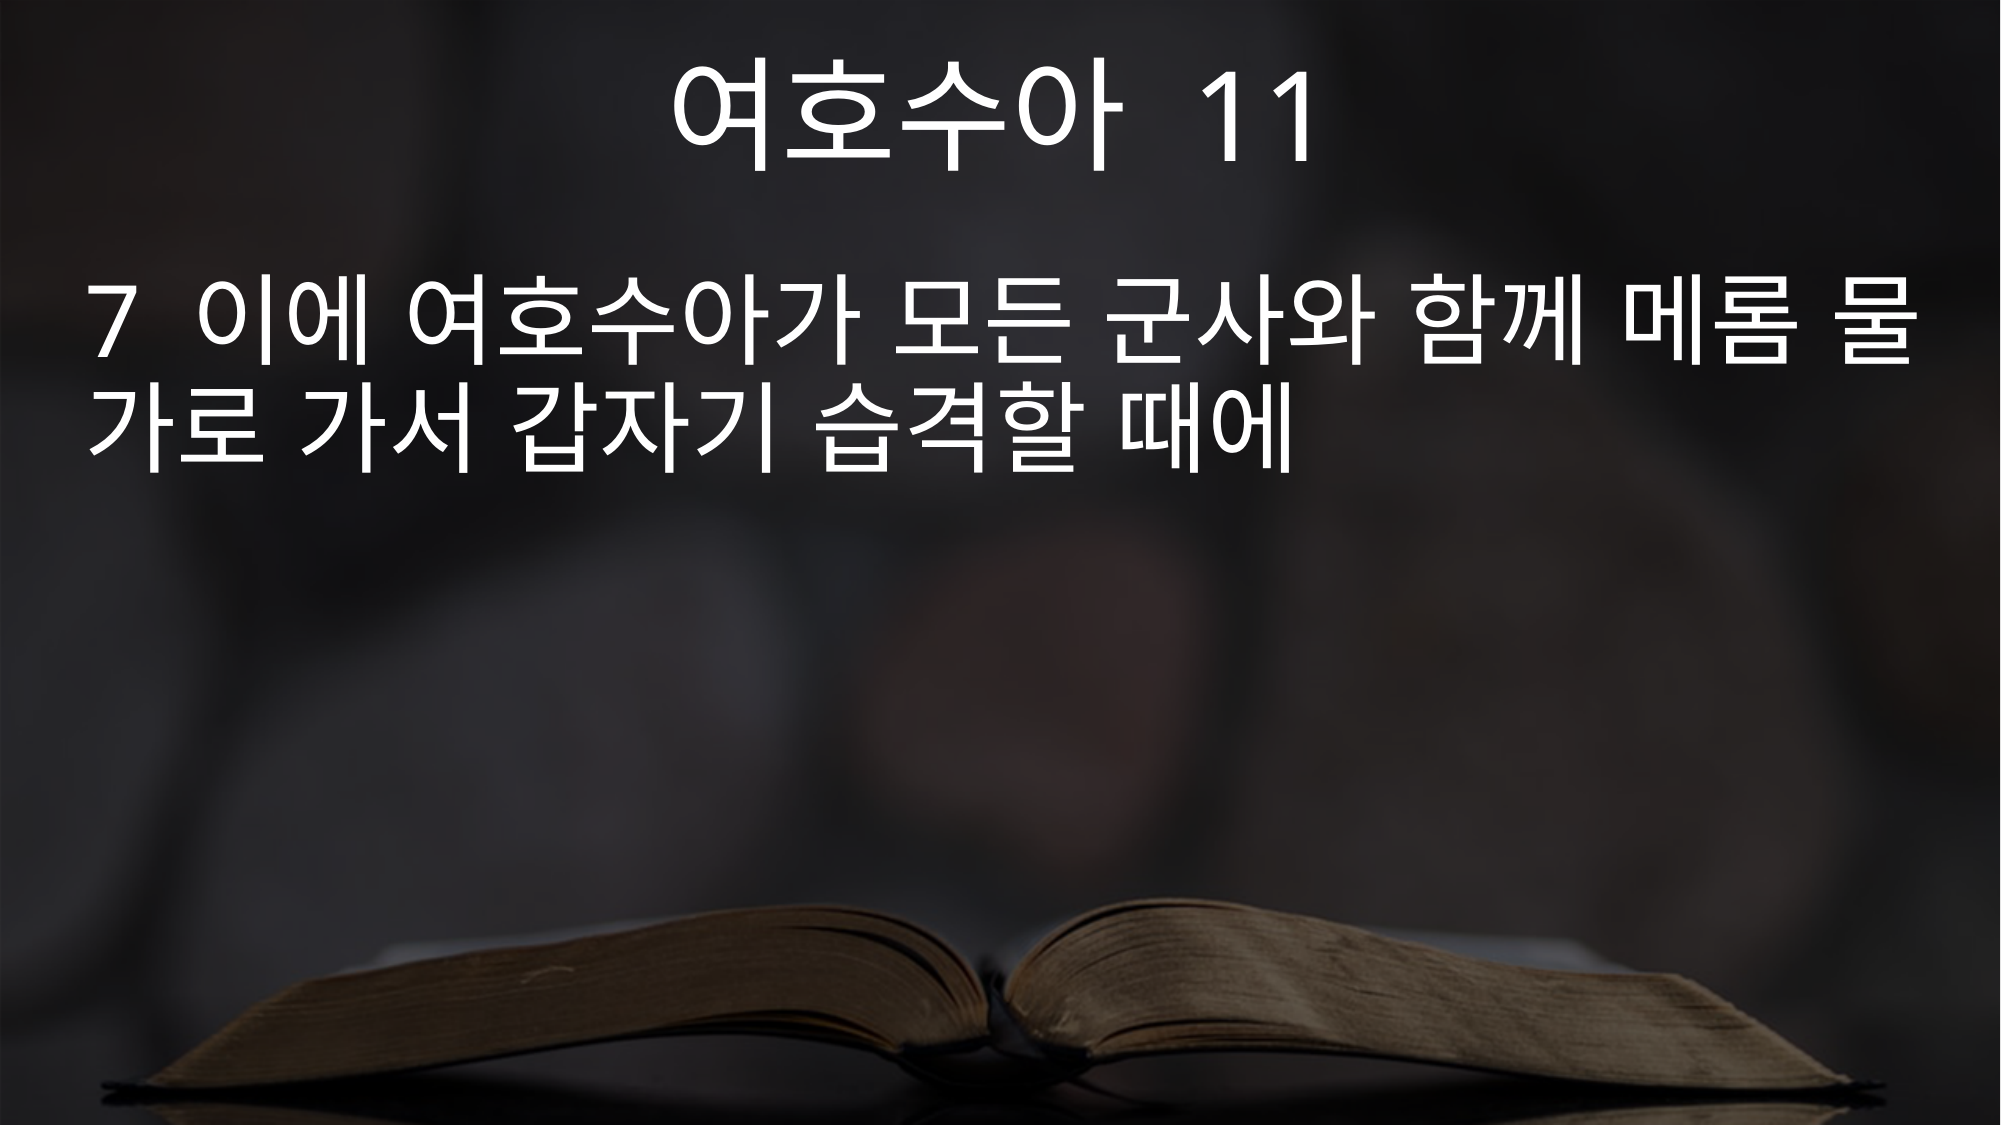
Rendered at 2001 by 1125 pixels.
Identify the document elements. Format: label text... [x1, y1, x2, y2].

footer 여호수아 11 [0, 32, 2000, 192]
list 7 이에 여호수아가 모든 군사와 함께 메롬 물 가로 가서 갑자기 습격할 때에 [69, 263, 1953, 423]
picture [0, 0, 2001, 1125]
